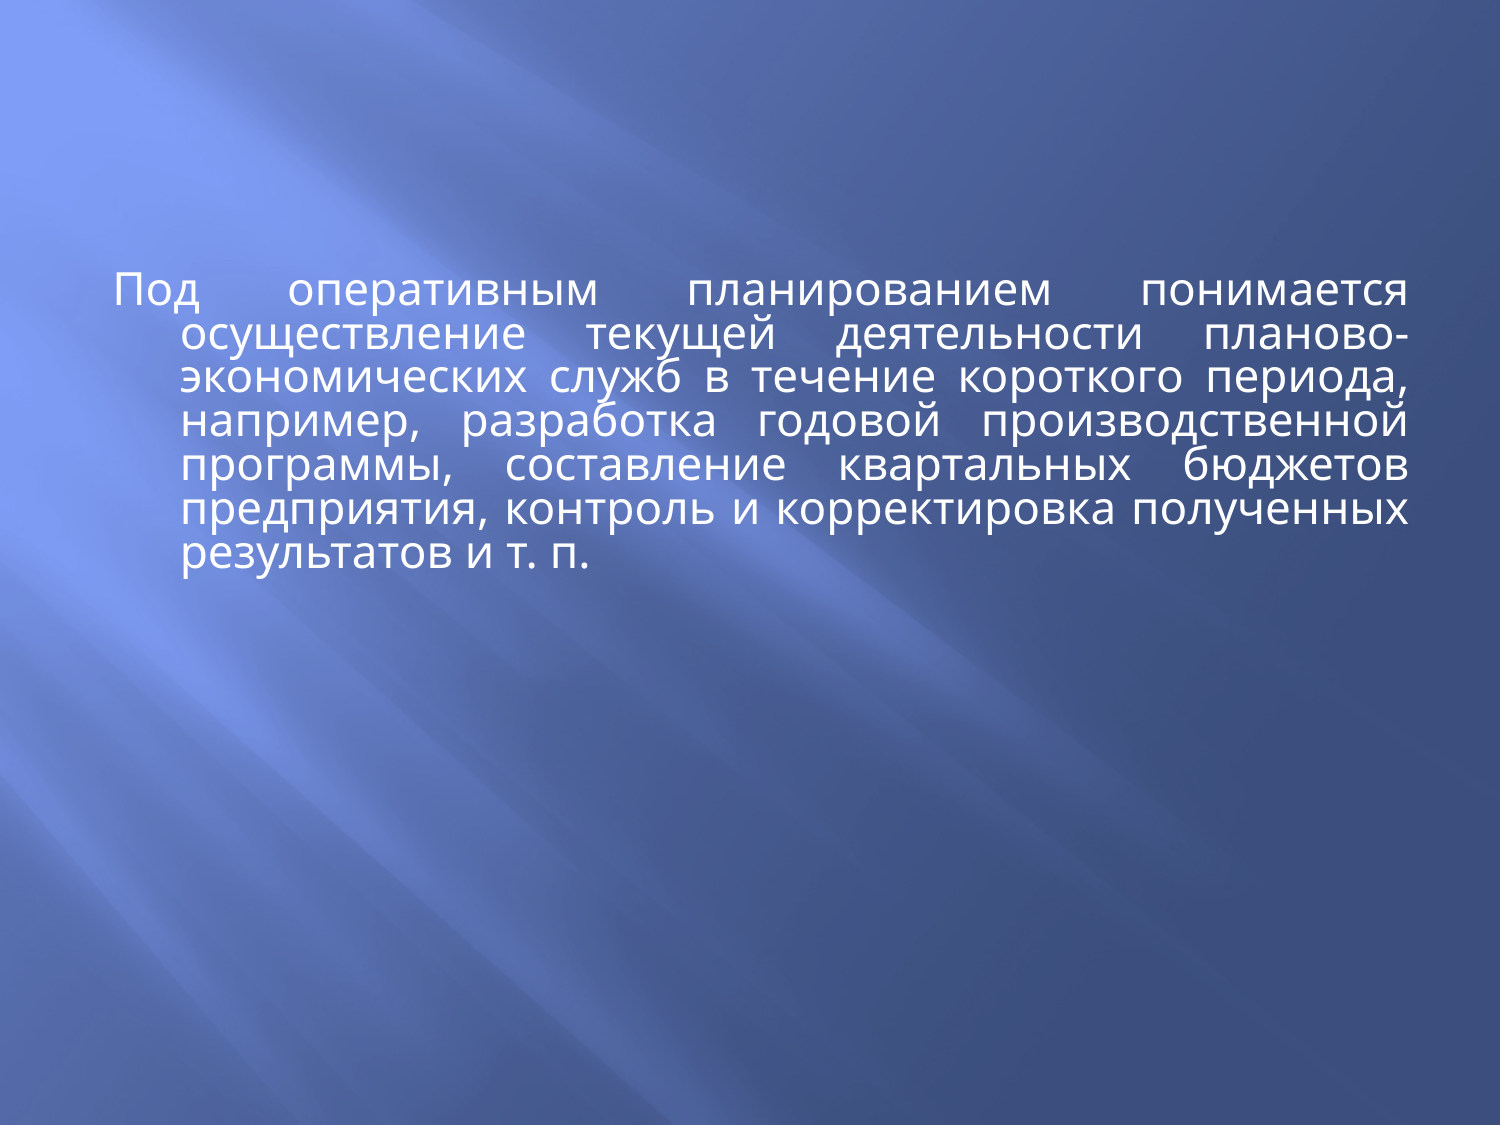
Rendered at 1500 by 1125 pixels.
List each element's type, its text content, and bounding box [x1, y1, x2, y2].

list Под оперативным планированием понимается осуществление текущей деятельности планово-экономических служб в течение короткого периода, например, разработка годовой производственной программы, составление квартальных бюджетов предприятия, контроль и корректировка полученных результатов и т. п. [74, 262, 1426, 1036]
